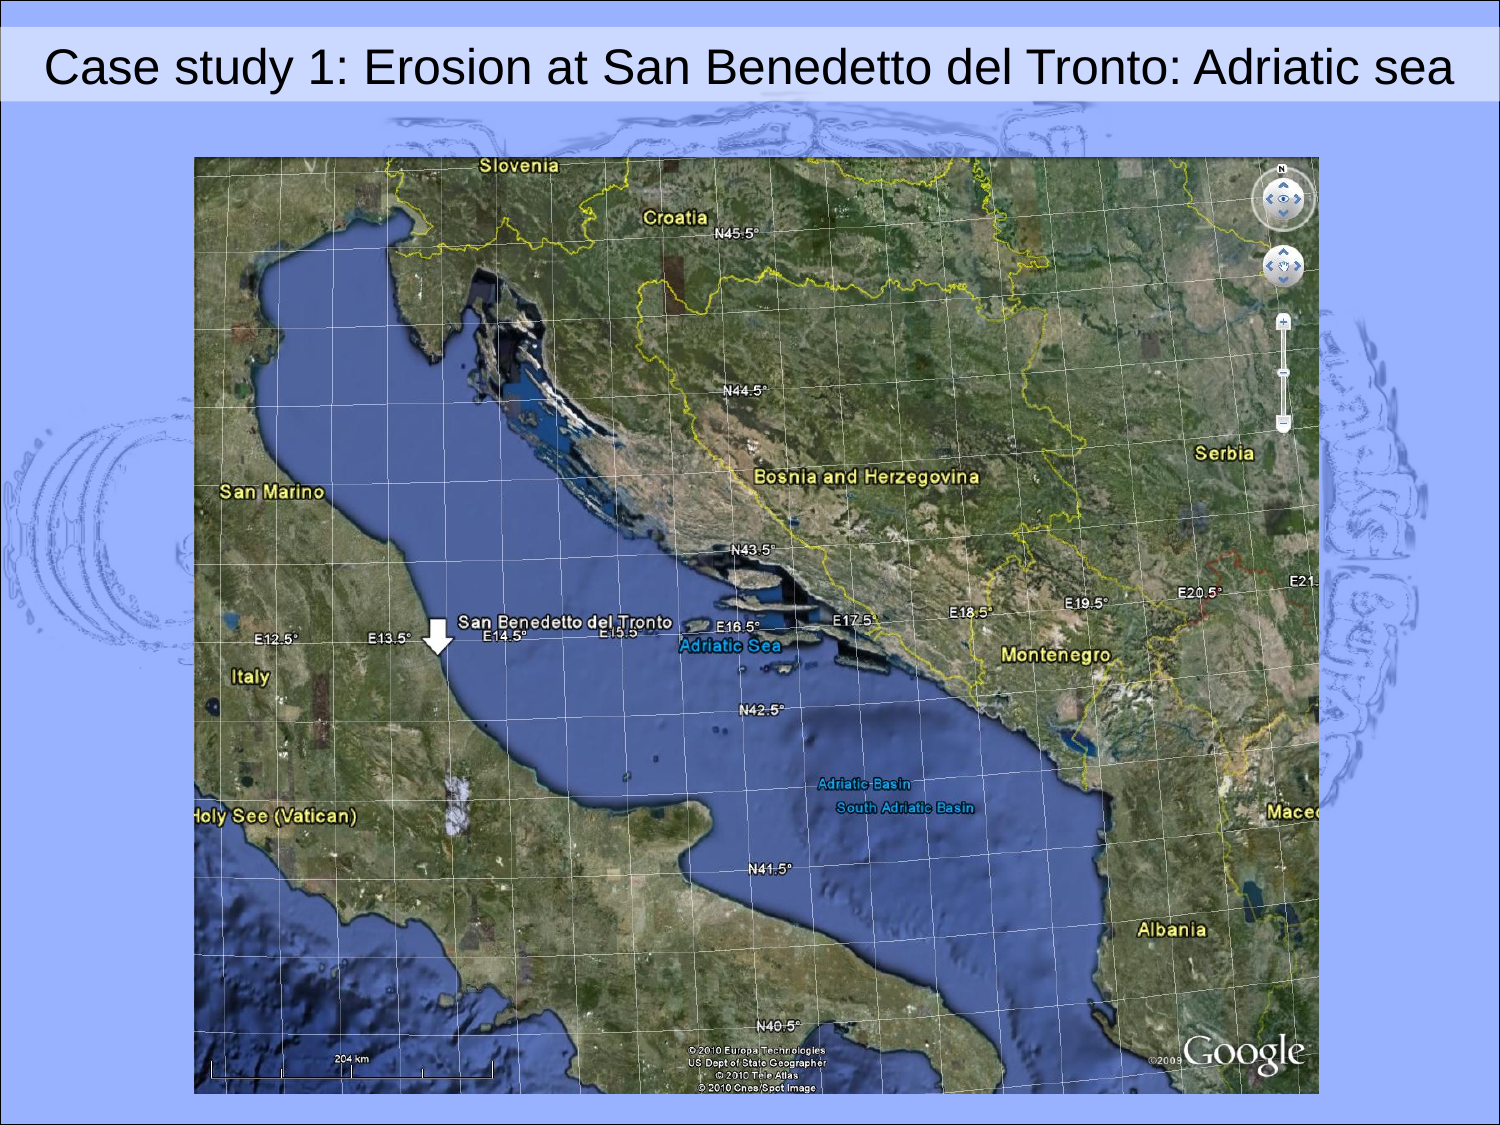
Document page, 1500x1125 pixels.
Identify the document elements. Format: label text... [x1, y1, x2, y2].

text_box [0, 0, 1500, 26]
text_box Case study 1: Erosion at San Benedetto del Tronto: Adriatic sea [0, 26, 1500, 102]
text_box [0, 102, 1500, 1125]
picture [194, 157, 1319, 1095]
